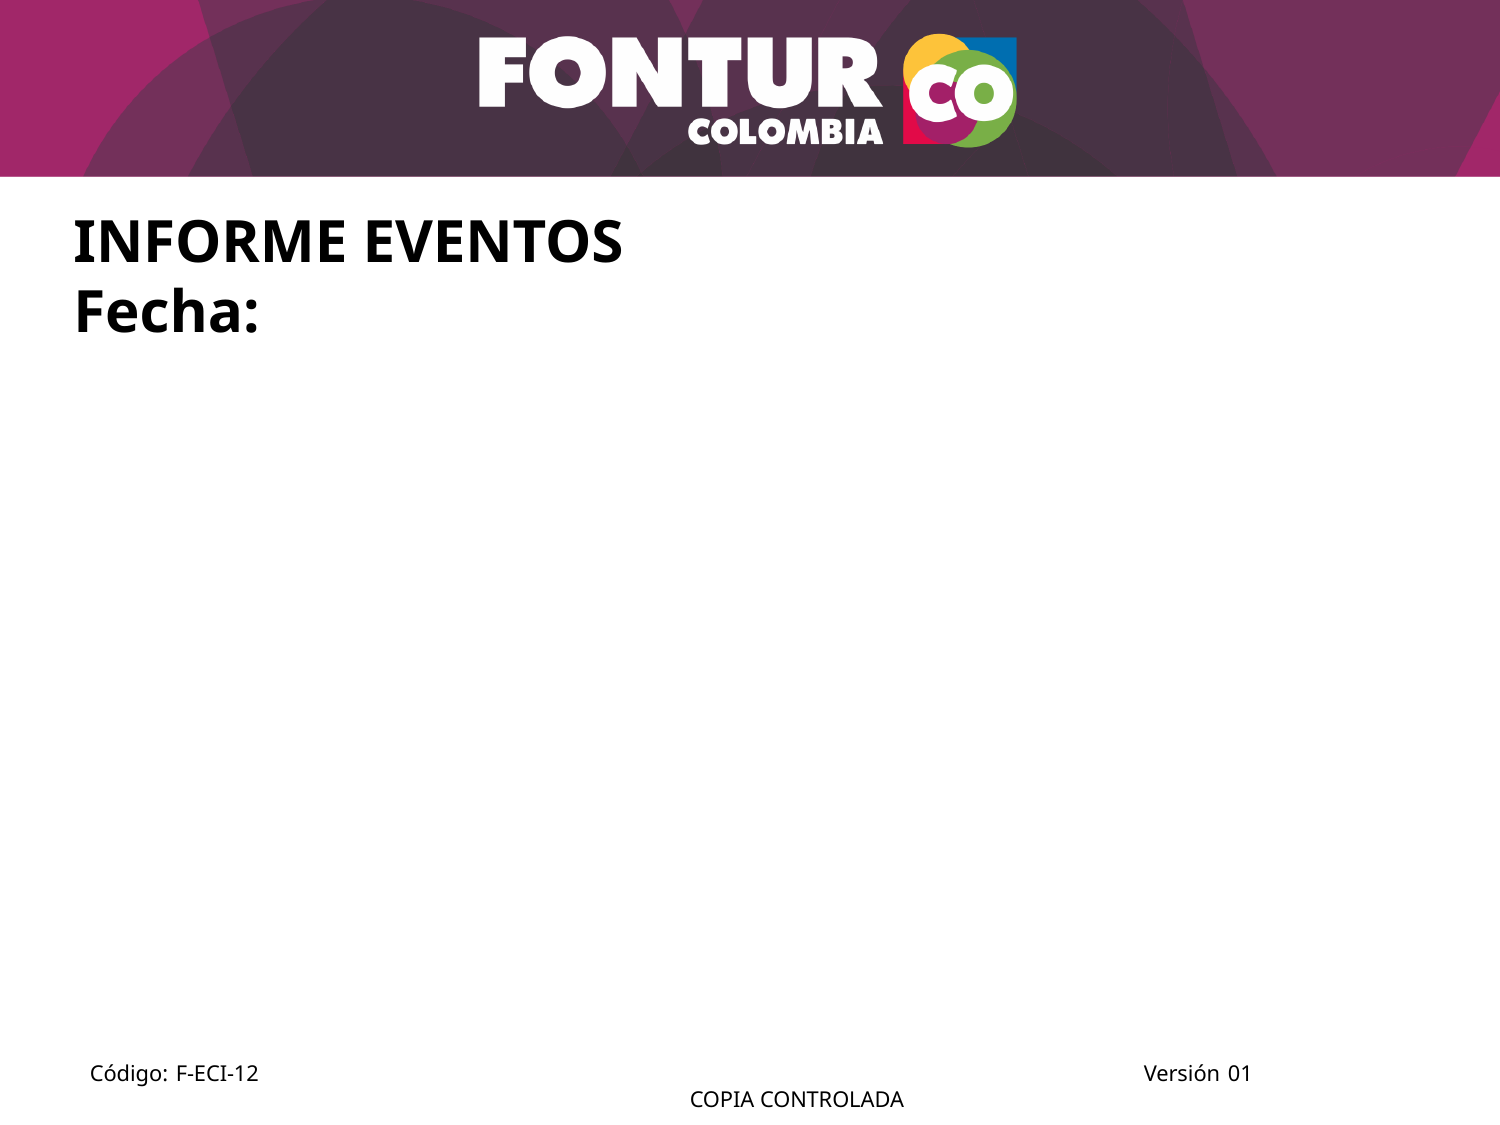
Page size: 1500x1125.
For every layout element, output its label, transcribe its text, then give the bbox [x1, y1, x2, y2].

text_box INFORME EVENTOS Fecha: [58, 187, 1500, 293]
picture [0, 0, 1500, 178]
